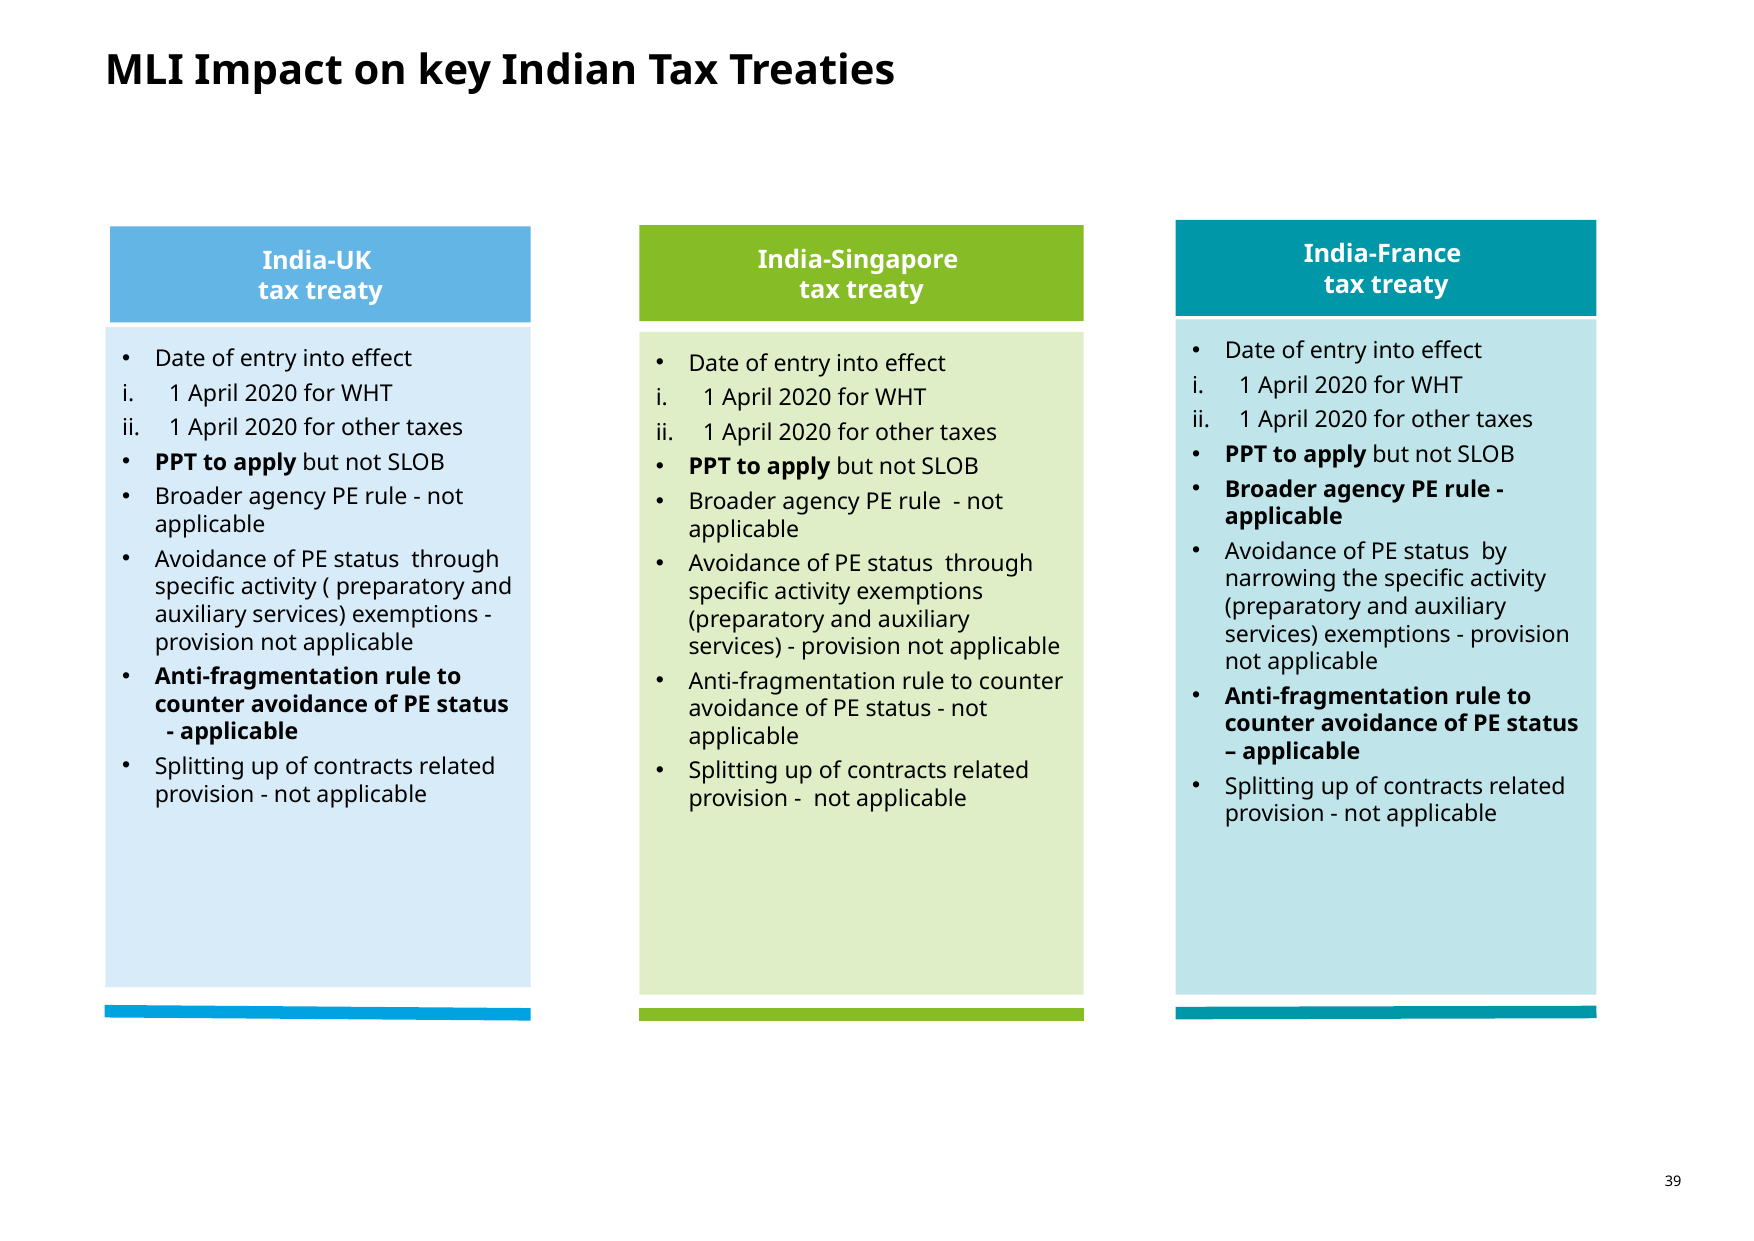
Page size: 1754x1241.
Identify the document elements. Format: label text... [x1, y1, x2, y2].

text_box Date of entry into effect 1 April 2020 for WHT 1 April 2020 for other taxes PPT to apply but not SLOB Broader agency PE rule - not applicable Avoidance of PE status through specific activity ( preparatory and auxiliary services) exemptions - provision not applicable Anti-fragmentation rule to counter avoidance of PE status - applicable Splitting up of contracts related provision - not applicable [105, 327, 531, 988]
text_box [104, 1010, 531, 1015]
text_box India-Singapore tax treaty [639, 225, 1084, 322]
text_box Date of entry into effect 1 April 2020 for WHT 1 April 2020 for other taxes PPT to apply but not SLOB Broader agency PE rule - not applicable Avoidance of PE status through specific activity exemptions (preparatory and auxiliary services) - provision not applicable Anti-fragmentation rule to counter avoidance of PE status - not applicable Splitting up of contracts related provision - not applicable [639, 331, 1084, 995]
title MLI Impact on key Indian Tax Treaties [104, 43, 1633, 128]
text_box India-UK tax treaty [110, 226, 531, 323]
text_box Date of entry into effect 1 April 2020 for WHT 1 April 2020 for other taxes PPT to apply but not SLOB Broader agency PE rule - applicable Avoidance of PE status by narrowing the specific activity (preparatory and auxiliary services) exemptions - provision not applicable Anti-fragmentation rule to counter avoidance of PE status – applicable Splitting up of contracts related provision - not applicable [1175, 319, 1597, 995]
text_box India-France tax treaty [1175, 219, 1597, 316]
